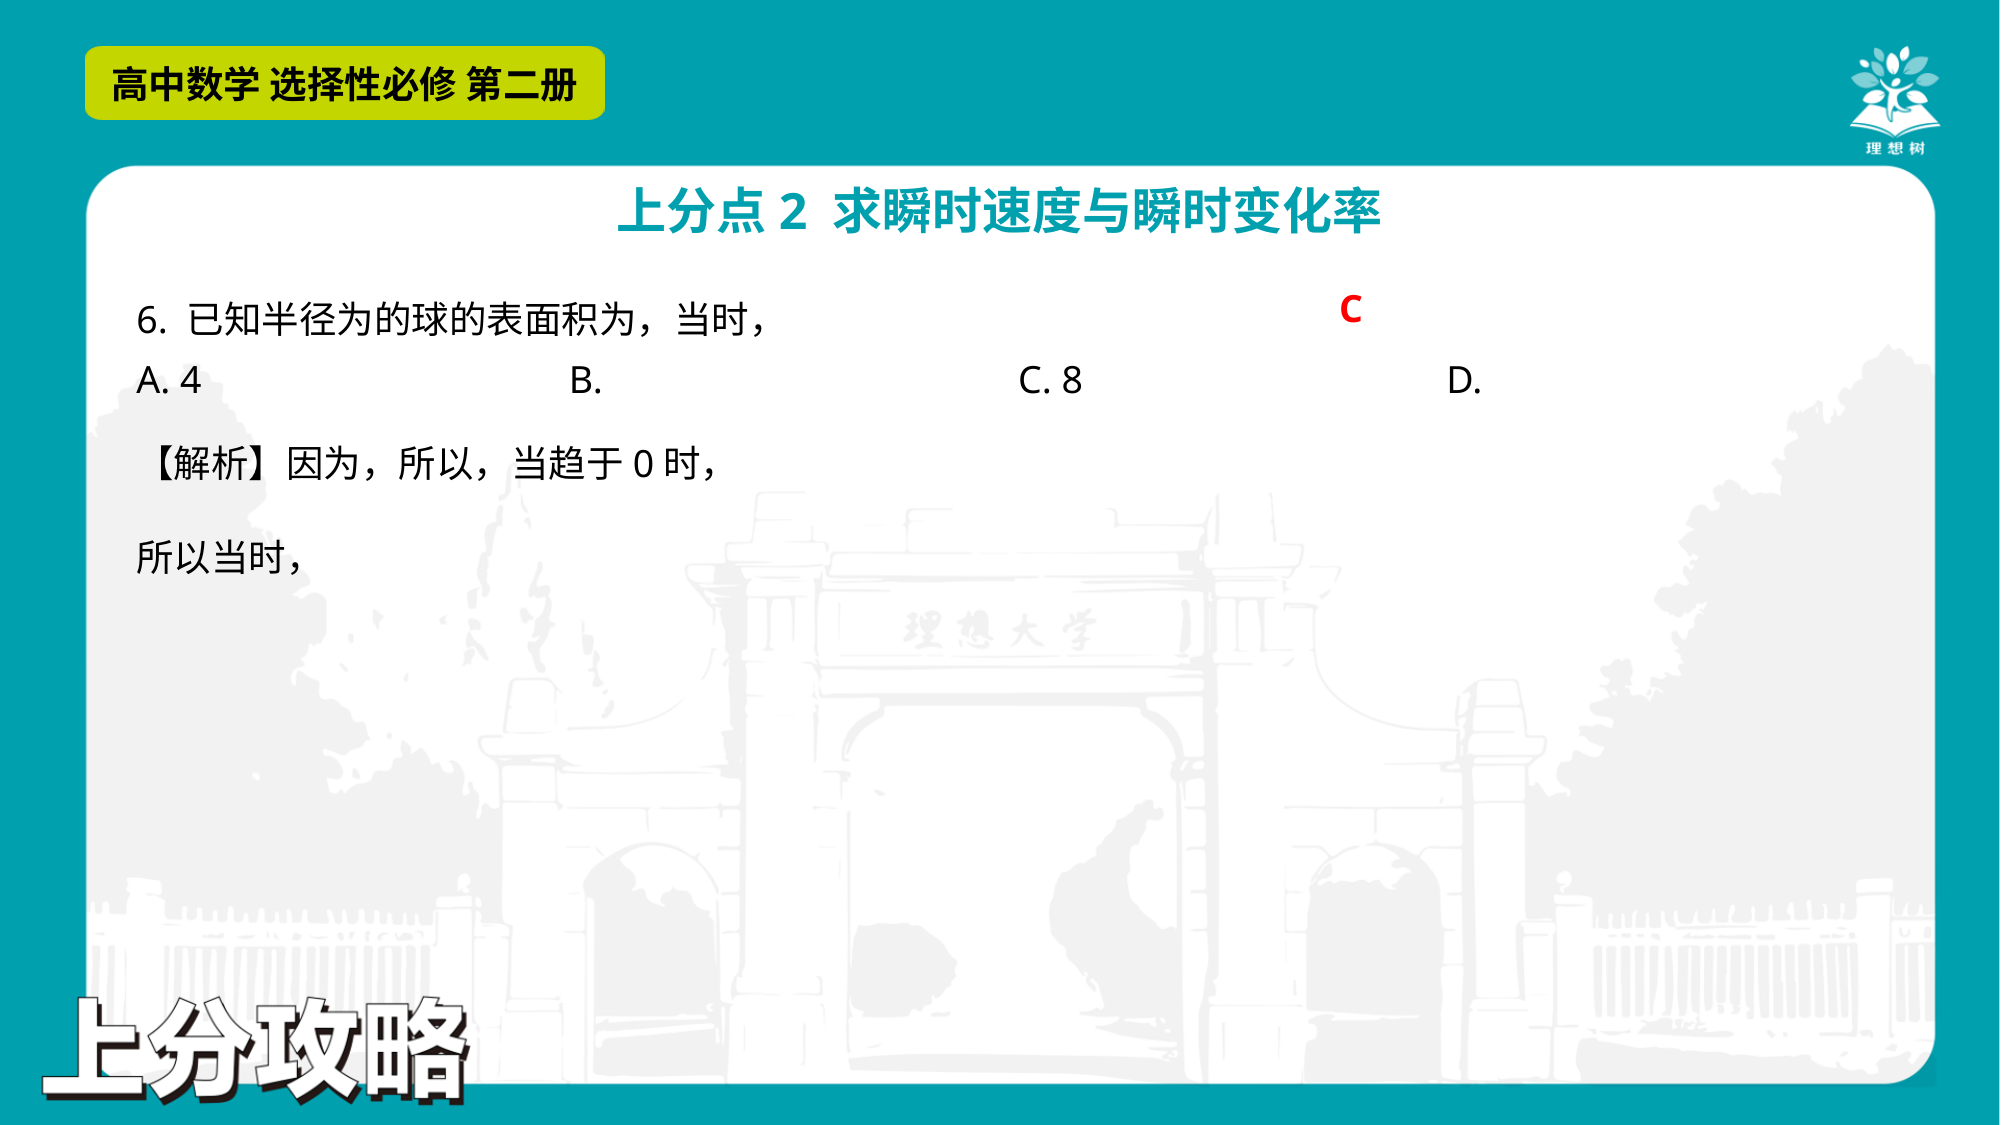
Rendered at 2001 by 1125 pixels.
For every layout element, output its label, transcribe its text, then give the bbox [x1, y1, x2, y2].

picture [0, 0, 2000, 1125]
text_box C [1323, 284, 1379, 329]
